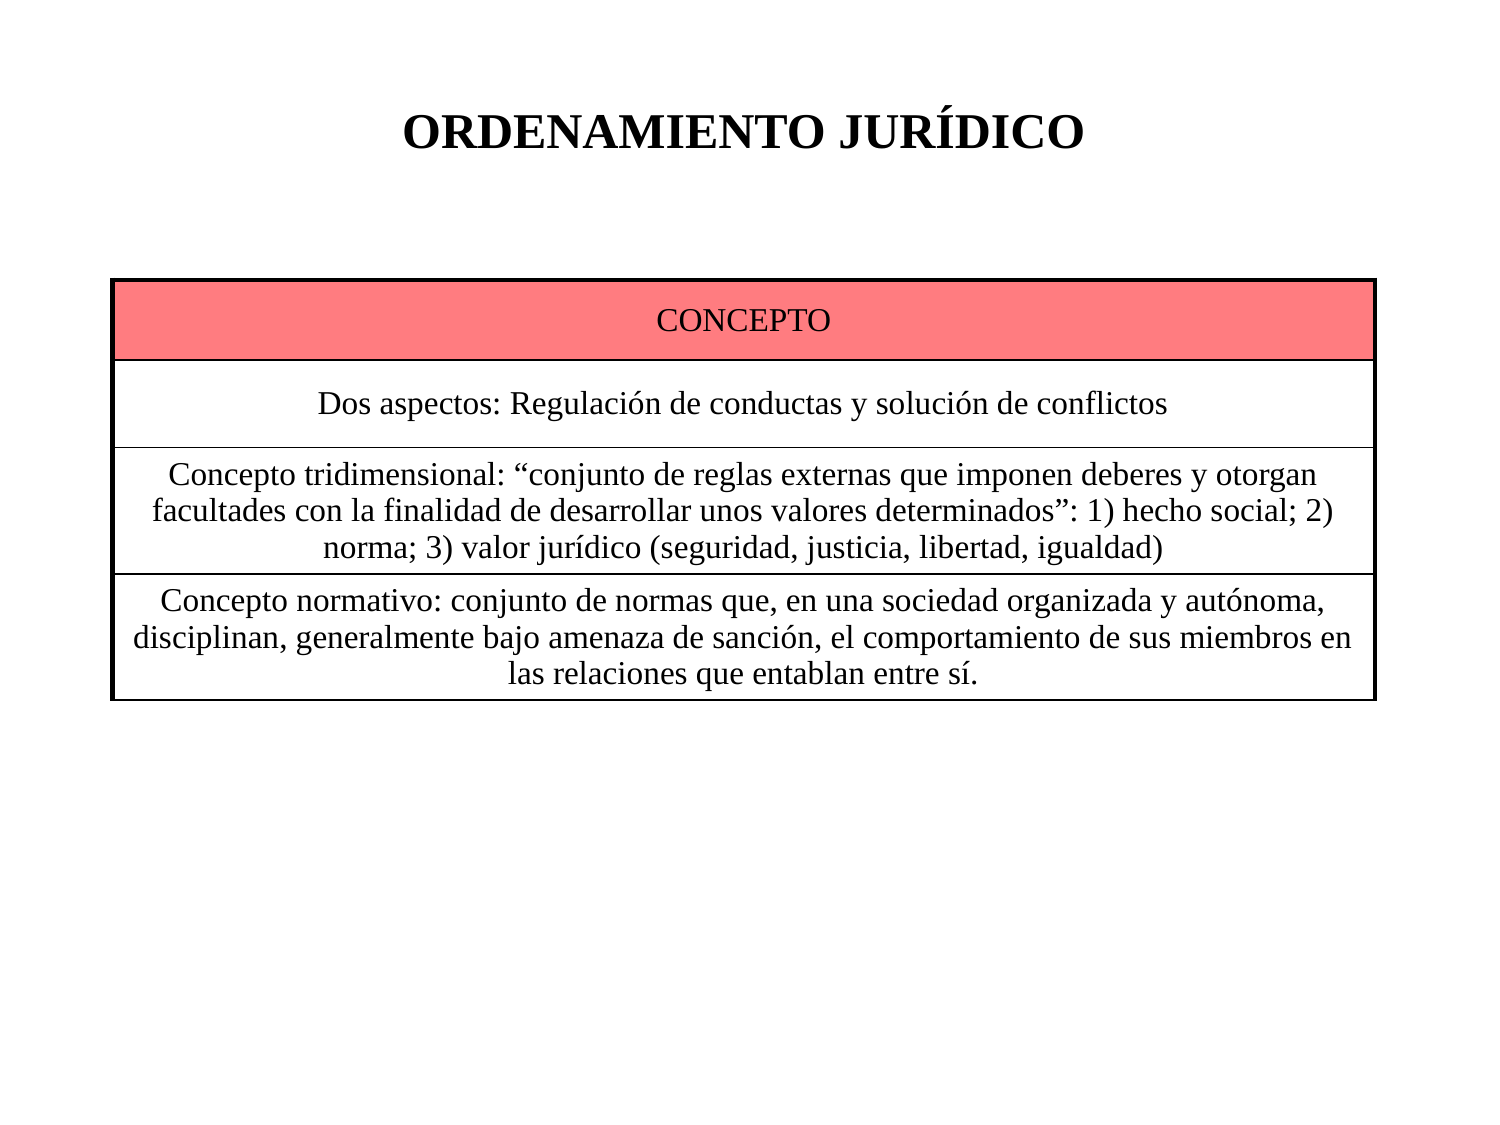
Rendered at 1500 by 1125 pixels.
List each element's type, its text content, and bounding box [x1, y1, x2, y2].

table_cell Concepto normativo: conjunto de normas que, en una sociedad organizada y autónoma, disciplinan, generalmente bajo amenaza de sanción, el comportamiento de sus miembros en las relaciones que entablan entre sí. [115, 575, 1373, 699]
table_cell Dos aspectos: Regulación de conductas y solución de conflictos [115, 361, 1373, 447]
table_cell Concepto tridimensional: “conjunto de reglas externas que imponen deberes y otorgan facultades con la finalidad de desarrollar unos valores determinados”: 1) hecho social; 2) norma; 3) valor jurídico (seguridad, justicia, libertad, igualdad) [115, 448, 1373, 573]
title ORDENAMIENTO JURÍDICO [112, 62, 1375, 196]
table_header CONCEPTO [115, 282, 1373, 359]
